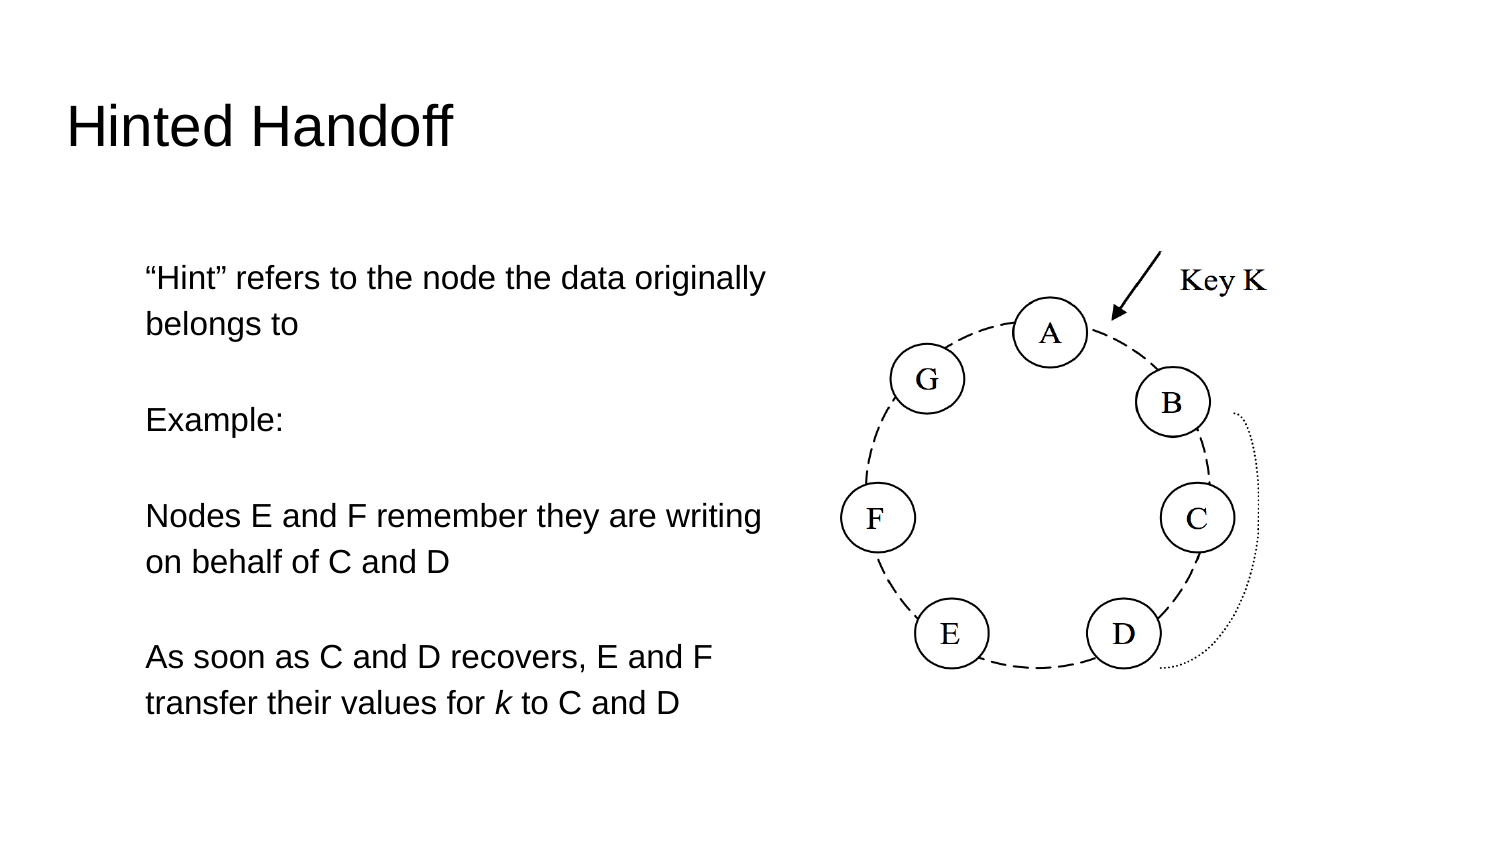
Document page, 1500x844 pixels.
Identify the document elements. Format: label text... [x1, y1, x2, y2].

picture [826, 235, 1278, 708]
title Hinted Handoff [51, 72, 1449, 167]
list “Hint” refers to the node the data originally belongs to Example: Nodes E and F remember they are writing on behalf of C and D As soon as C and D recovers, E and F transfer their values for k to C and D [130, 235, 791, 708]
